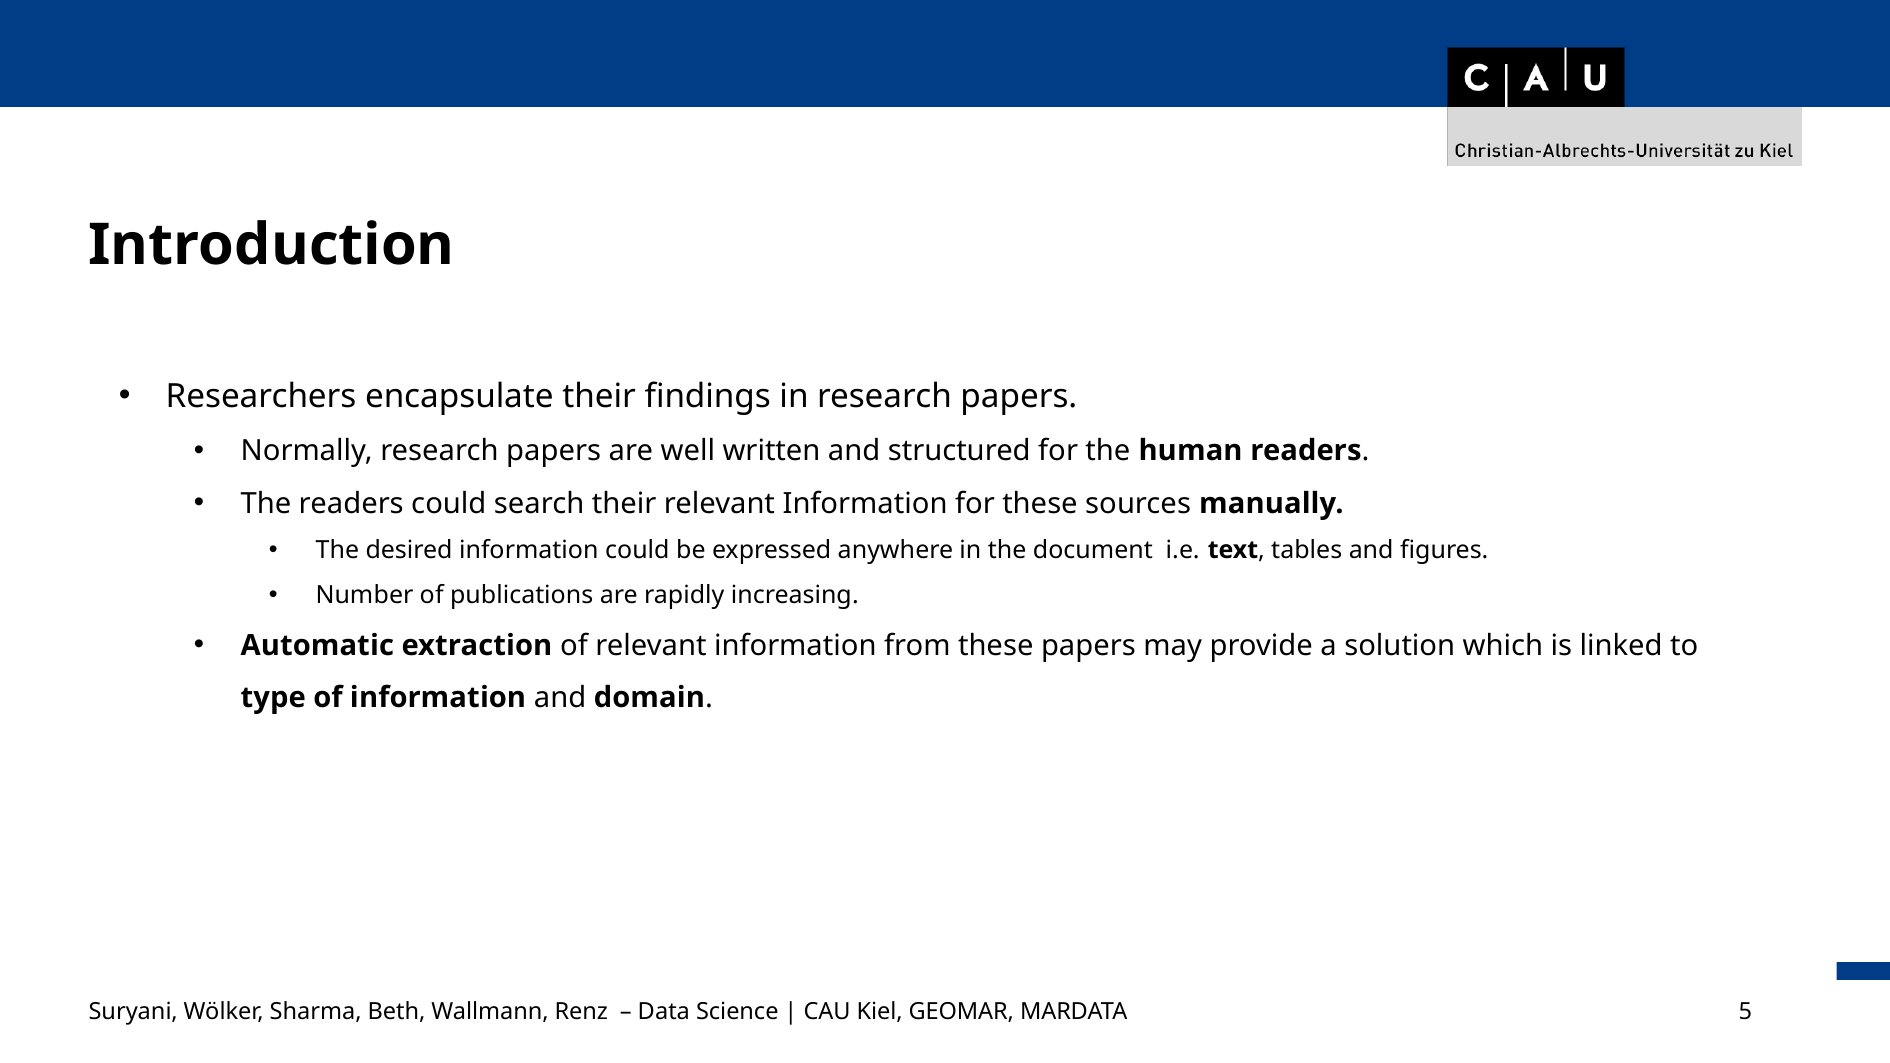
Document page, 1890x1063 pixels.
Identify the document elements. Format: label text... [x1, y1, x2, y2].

picture [0, 0, 1890, 166]
text_box Introduction [88, 206, 1743, 313]
text_box Suryani, Wölker, Sharma, Beth, Wallmann, Renz – Data Science | CAU Kiel, GEOMAR, MARDATA 5 [88, 980, 1802, 1028]
text_box Researchers encapsulate their findings in research papers. Normally, research papers are well written and structured for the human readers. The readers could search their relevant Information for these sources manually. The desired information could be expressed anywhere in the document i.e. text, tables and figures. Number of publications are rapidly increasing. Automatic extraction of relevant information from these papers may provide a solution which is linked to type of information and domain. [88, 354, 1743, 869]
